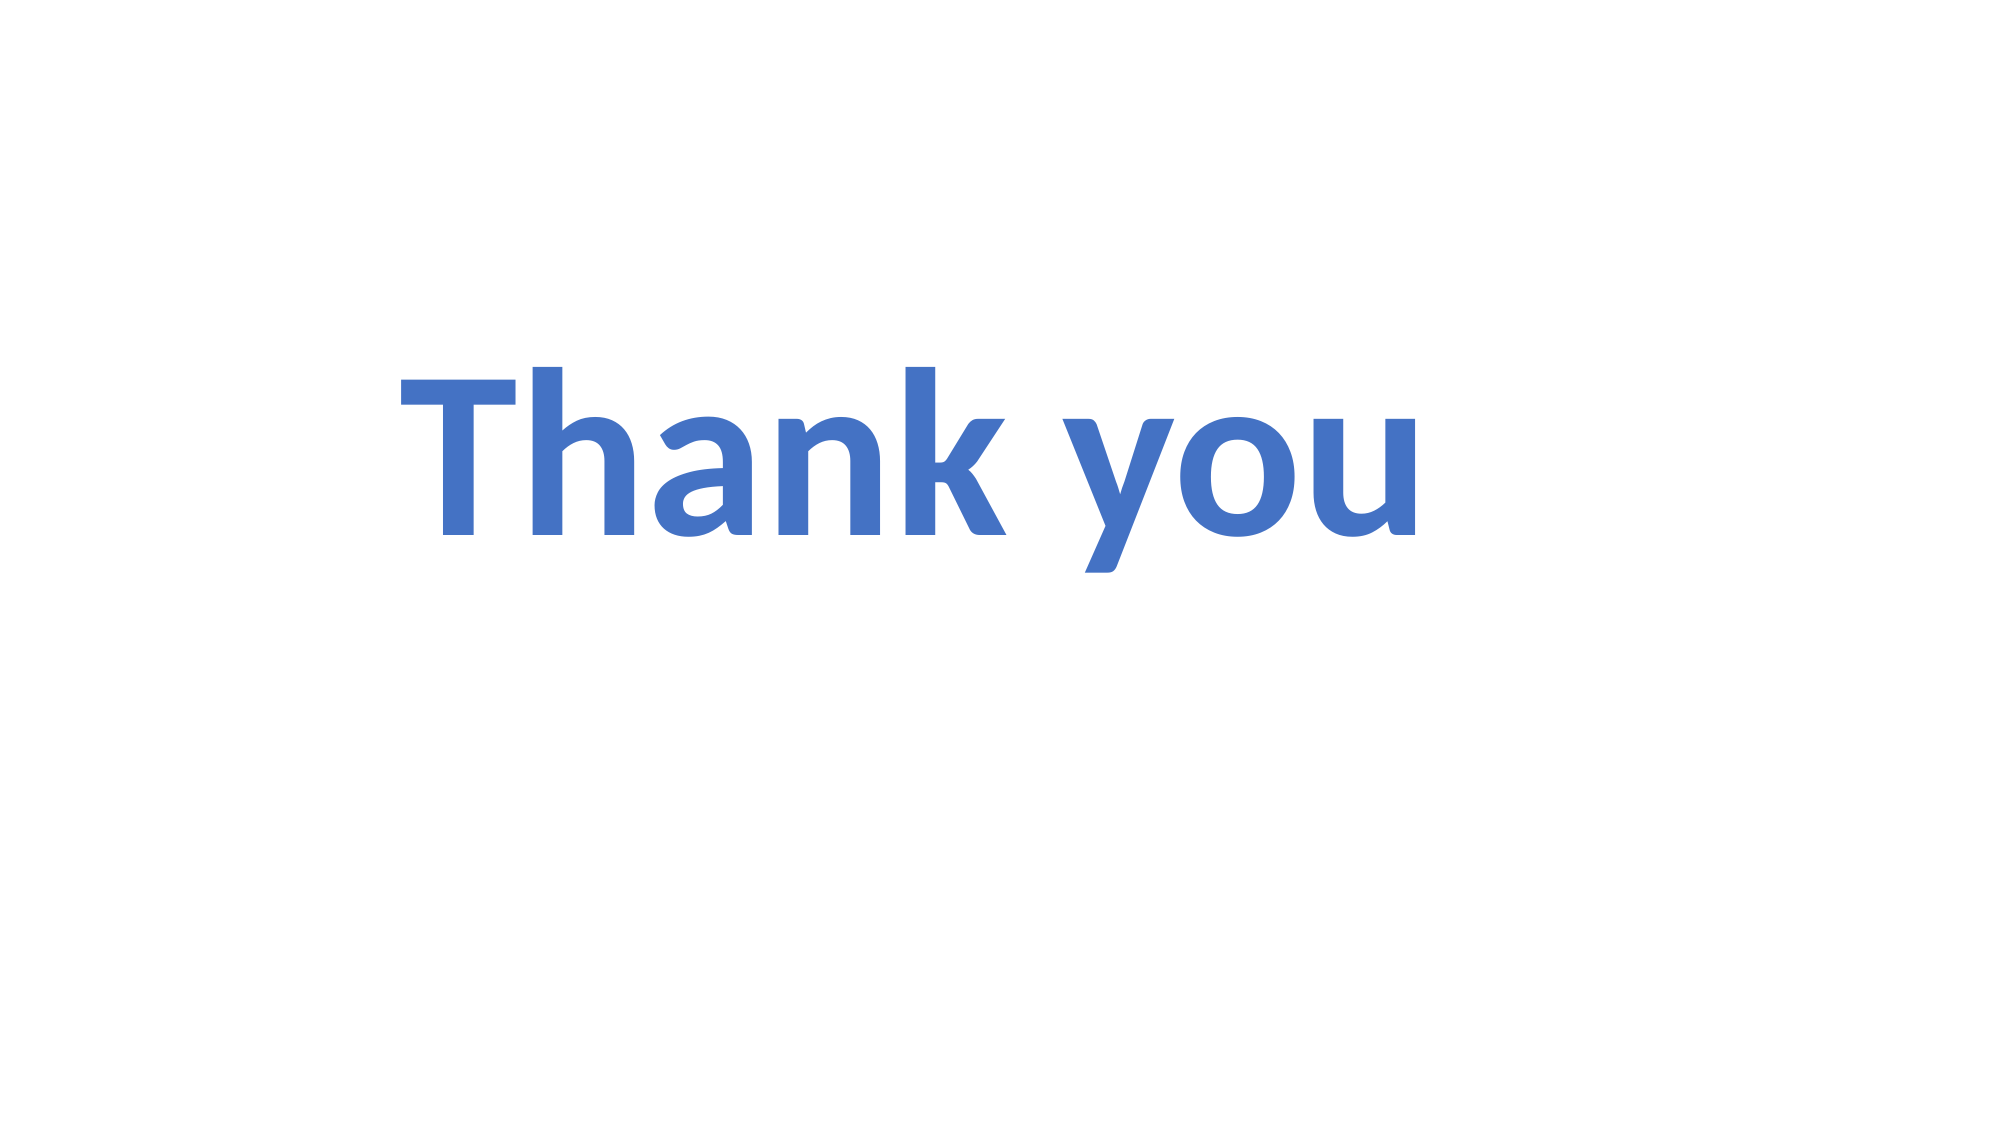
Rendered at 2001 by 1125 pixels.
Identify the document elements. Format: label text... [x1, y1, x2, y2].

text_box Thank you [195, 288, 1690, 591]
